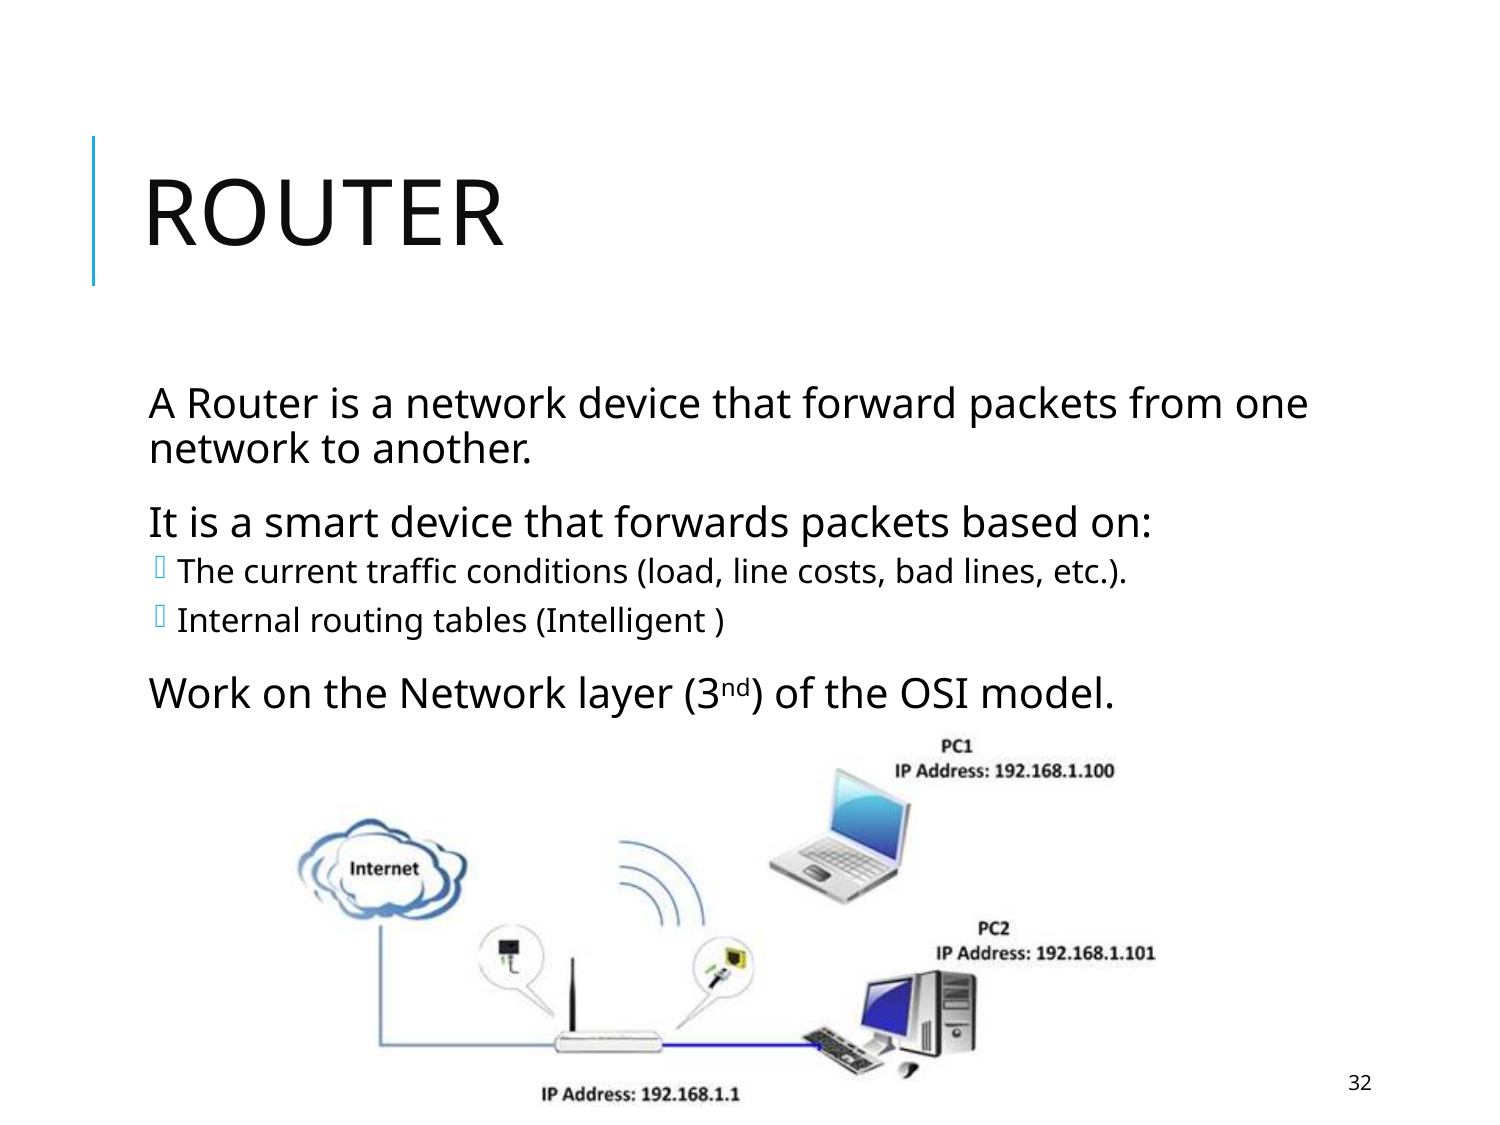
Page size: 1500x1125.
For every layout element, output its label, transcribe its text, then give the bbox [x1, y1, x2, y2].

picture [291, 731, 1157, 1107]
title Router [126, 96, 1322, 342]
slide_number 32 [1333, 1061, 1454, 1107]
list A Router is a network device that forward packets from one network to another. It is a smart device that forwards packets based on: The current traffic conditions (load, line costs, bad lines, etc.). Internal routing tables (Intelligent ) Work on the Network layer (3nd) of the OSI model. [126, 375, 1322, 1035]
